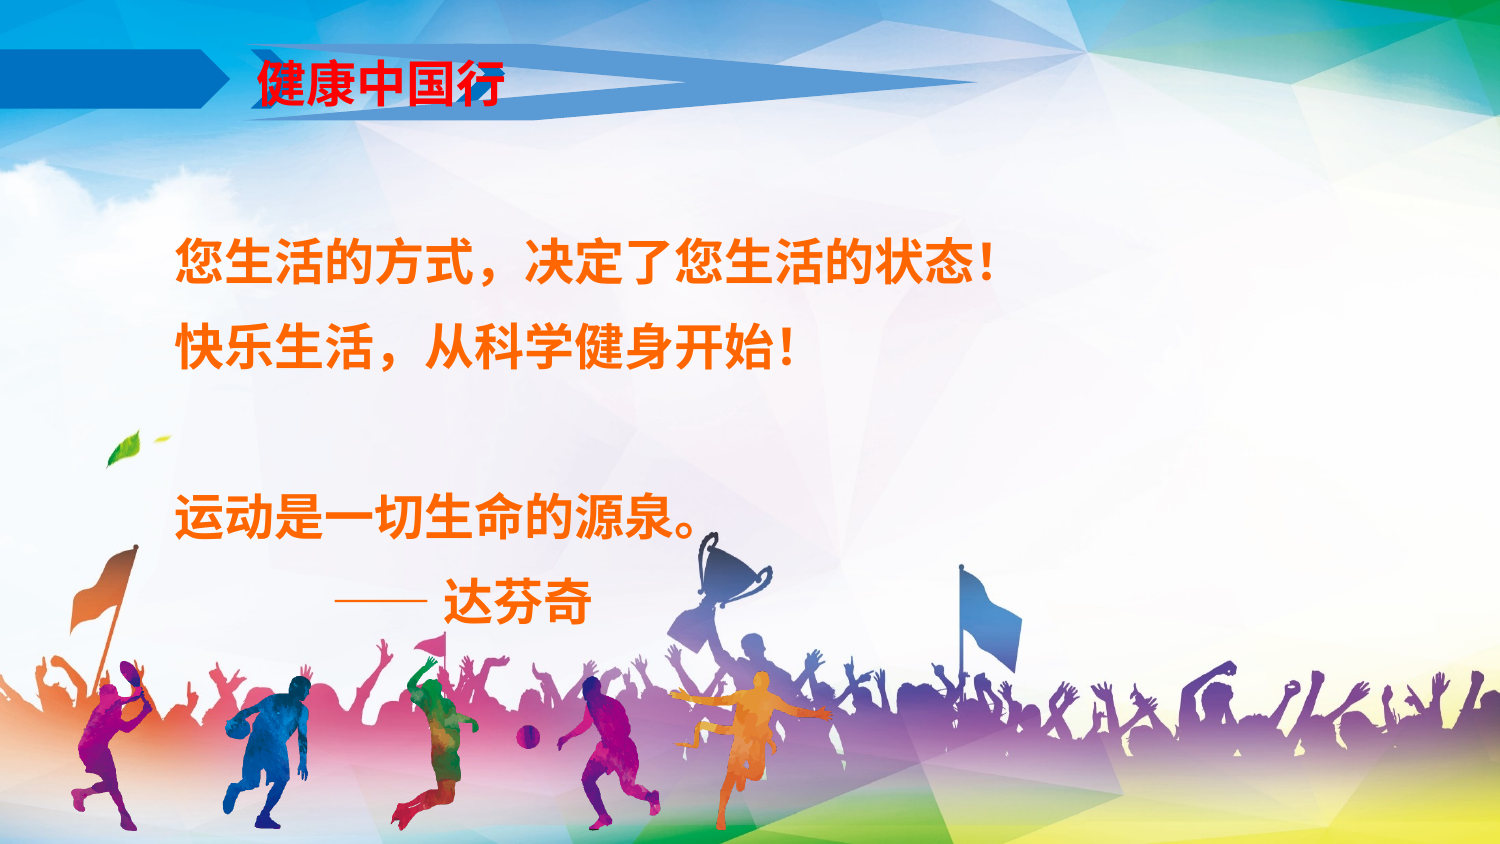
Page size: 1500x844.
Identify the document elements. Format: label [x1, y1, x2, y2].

text_box [0, 0, 1500, 844]
